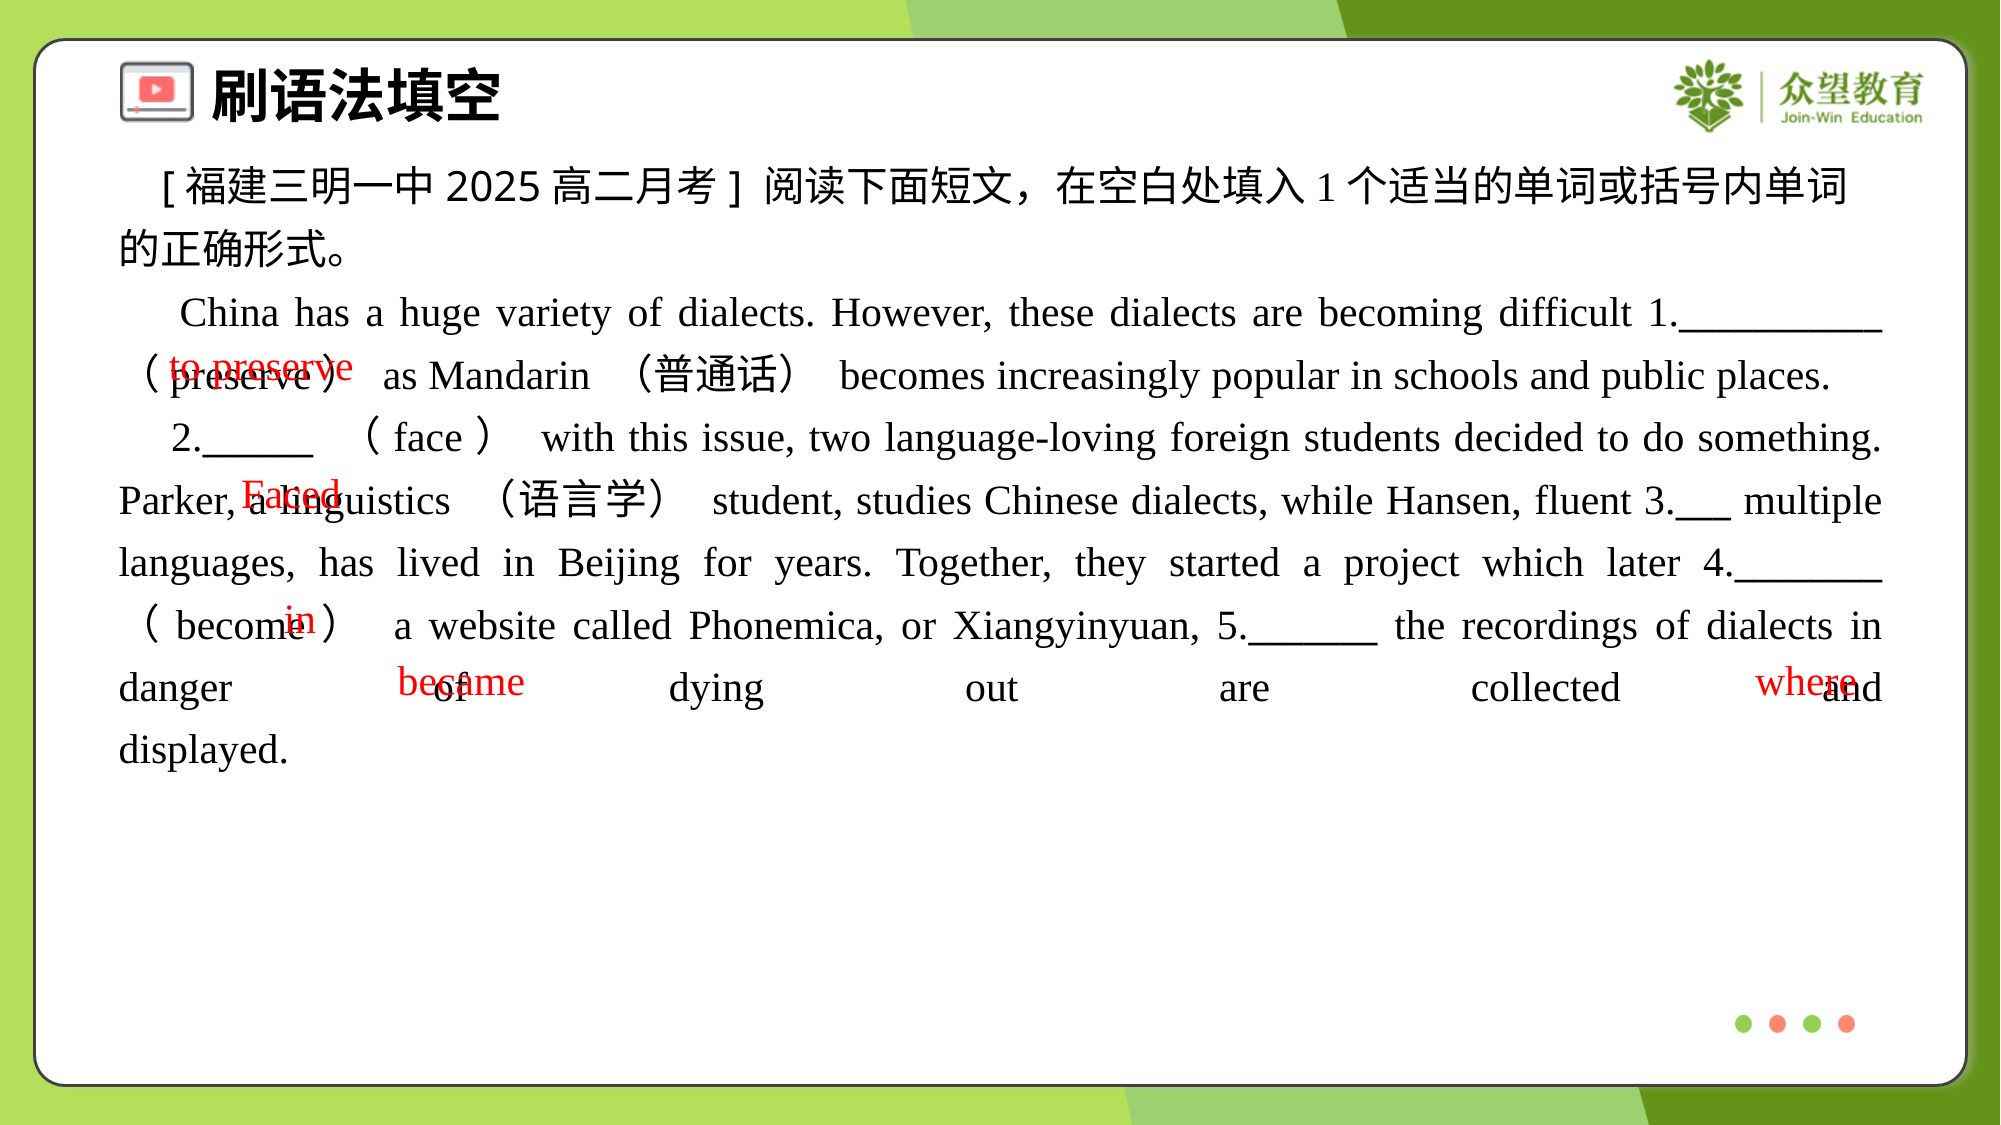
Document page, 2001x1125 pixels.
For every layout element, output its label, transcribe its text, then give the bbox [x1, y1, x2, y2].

text_box to preserve [159, 326, 363, 384]
text_box Faced [236, 453, 346, 512]
text_box became [393, 641, 530, 699]
text_box [福建三明一中2025高二月考] 阅读下面短文，在空白处填入1个适当的单词或括号内单词的正确形式。 China has a huge variety of dialects. However, these dialects are becoming difficult 1.___________ （preserve） as Mandarin （普通话） becomes increasingly popular in schools and public places. 2.______ （face） with this issue, two language-loving foreign students decided to do something. Parker, a linguistics （语言学） student, studies Chinese dialects, while Hansen, fluent 3.___ multiple languages, has lived in Beijing for years. Together, they started a project which later 4.________ （become） a website called Phonemica, or Xiangyinyuan, 5._______ the recordings of dialects in danger of dying out are collected and displayed.#1.2 [118, 147, 1883, 767]
picture [0, 0, 2000, 1125]
text_box where [1750, 641, 1862, 699]
text_box in [279, 578, 321, 637]
